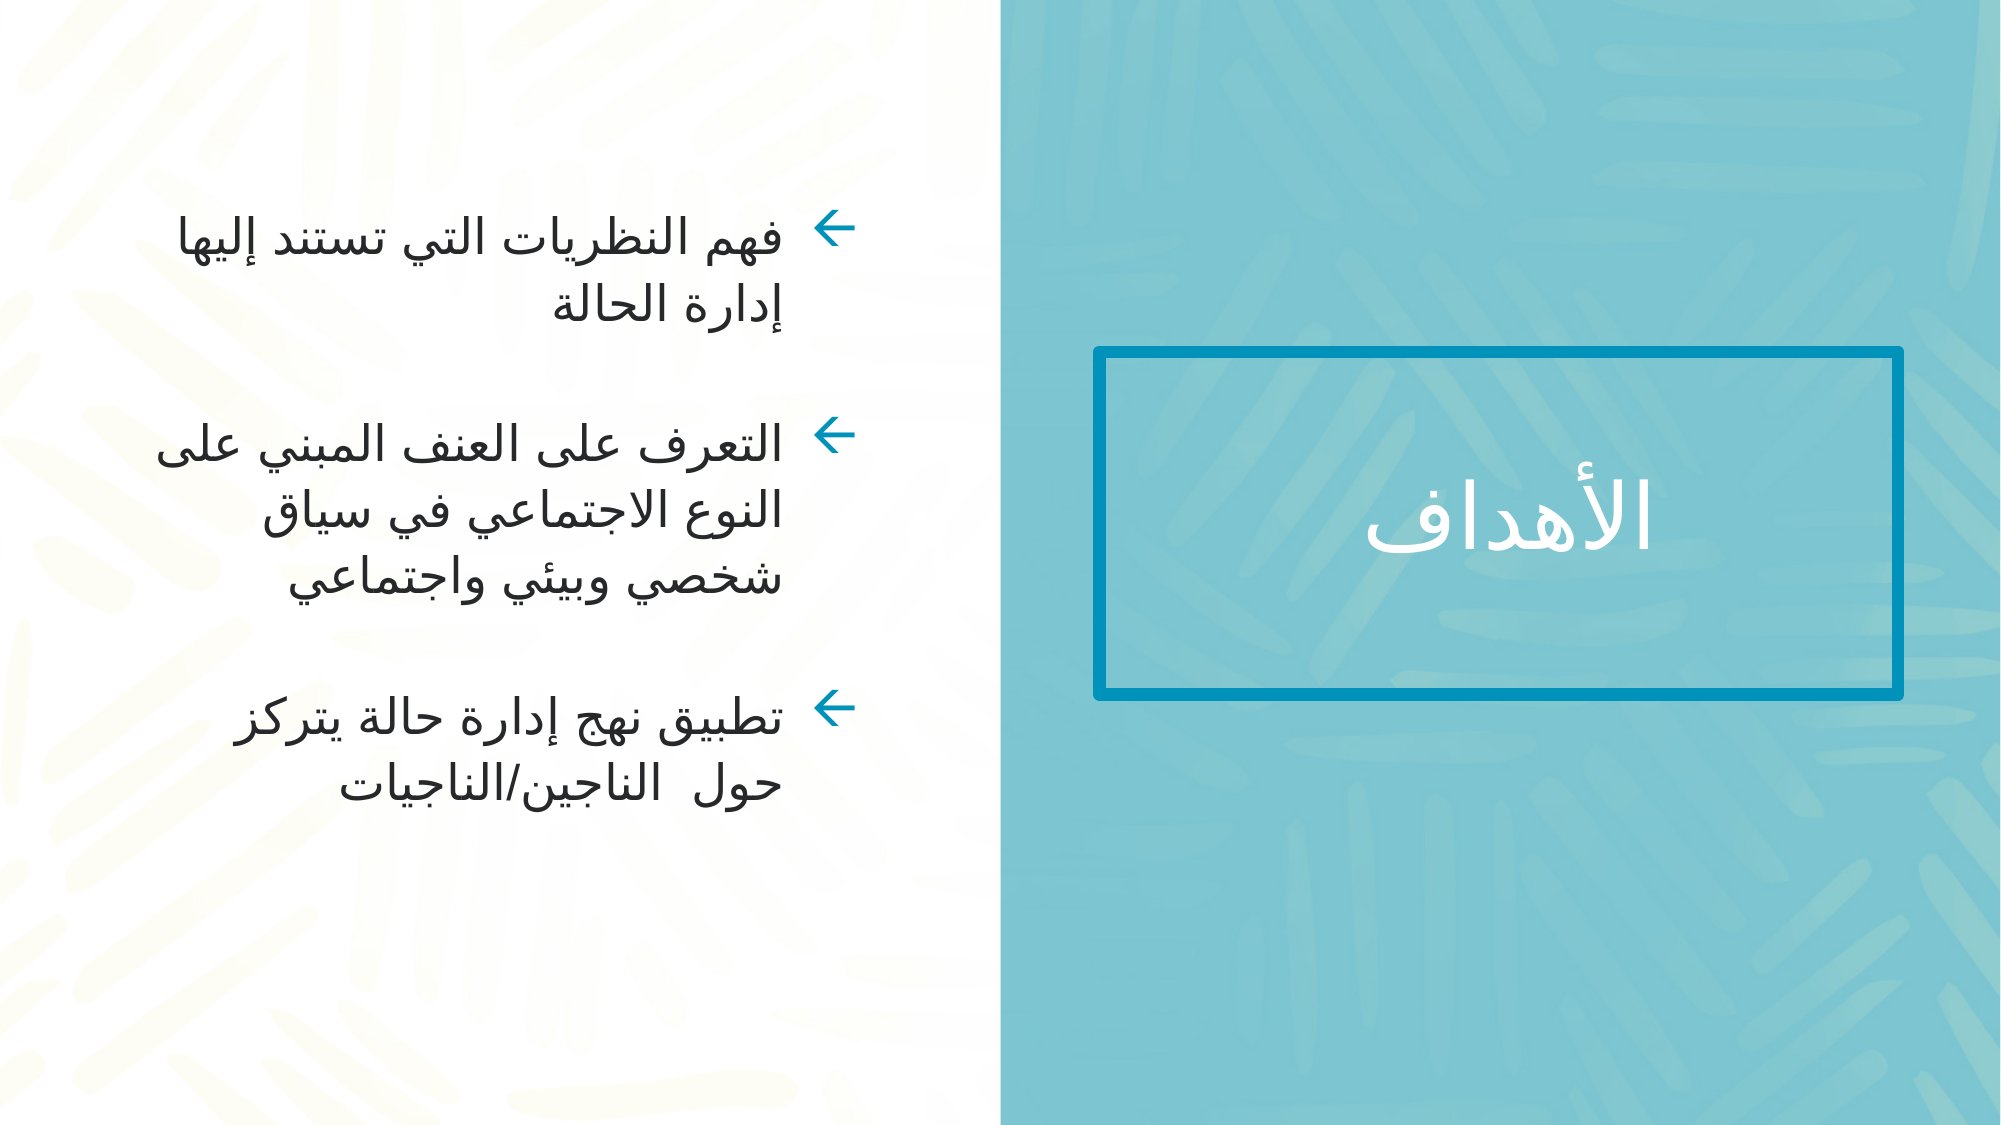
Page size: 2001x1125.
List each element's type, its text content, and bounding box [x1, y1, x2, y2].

picture [0, 0, 2001, 1125]
list فهم النظريات التي تستند إليها إدارة الحالة التعرف على العنف المبني على النوع الاجتماعي في سياق شخصي وبيئي واجتماعي تطبيق نهج إدارة حالة يتركز حول الناجين/الناجيات [132, 160, 868, 991]
title الأهداف [1106, 396, 1889, 651]
